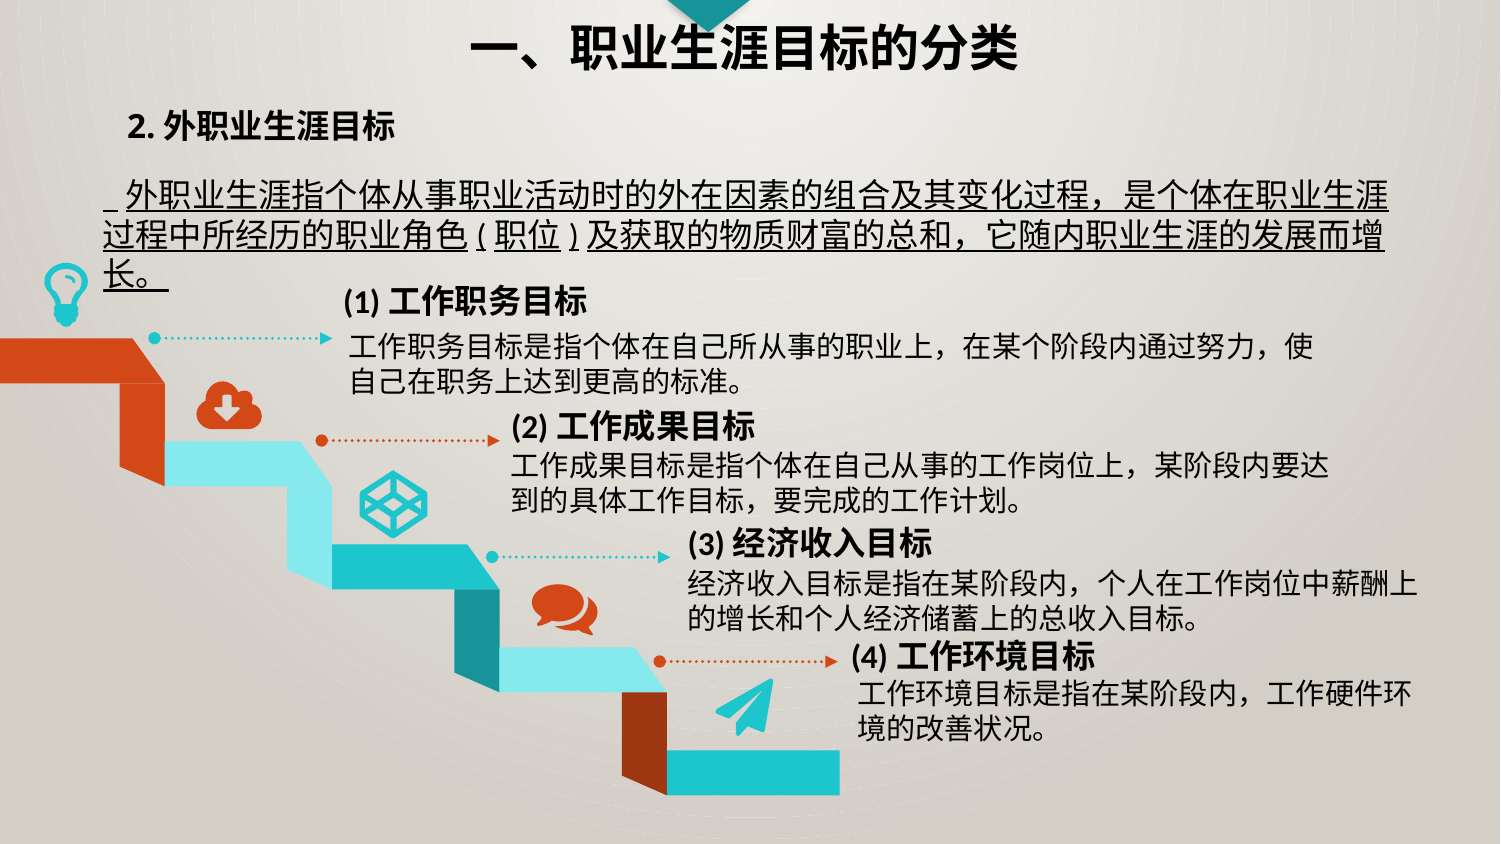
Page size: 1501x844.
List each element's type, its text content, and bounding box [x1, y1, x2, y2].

text_box 工作环境目标是指在某阶段内，工作硬件环境的改善状况。 [845, 668, 1452, 825]
text_box (4)工作环境目标 [839, 628, 1110, 672]
text_box [621, 692, 667, 795]
text_box (3)经济收入目标 [676, 514, 947, 558]
text_box 一、职业生涯目标的分类 [454, 9, 1038, 84]
text_box [454, 589, 500, 693]
text_box 外职业生涯指个体从事职业活动时的外在因素的组合及其变化过程，是个体在职业生涯过程中所经历的职业角色(职位)及获取的物质财富的总和，它随内职业生涯的发展而增长。 [87, 166, 1433, 301]
text_box [715, 678, 774, 737]
text_box (2)工作成果目标 [500, 397, 771, 449]
text_box [665, 0, 752, 9]
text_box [0, 338, 165, 487]
text_box [359, 470, 428, 539]
text_box [531, 584, 584, 627]
text_box 经济收入目标是指在某阶段内，个人在工作岗位中薪酬上的增长和个人经济储蓄上的总收入目标。 [676, 558, 1457, 628]
text_box 工作职务目标是指个体在自己所从事的职业上，在某个阶段内通过努力，使自己在职务上达到更高的标准。 [337, 321, 1332, 404]
text_box 2.外职业生涯目标 [112, 97, 919, 153]
text_box [666, 750, 840, 796]
text_box [44, 262, 87, 327]
text_box [499, 647, 667, 693]
text_box [333, 544, 500, 590]
text_box (1)工作职务目标 [332, 301, 603, 325]
text_box [196, 381, 262, 430]
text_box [164, 441, 333, 590]
text_box 工作成果目标是指个体在自己从事的工作岗位上，某阶段内要达到的具体工作目标，要完成的工作计划。 [499, 439, 1348, 517]
text_box [554, 596, 598, 636]
